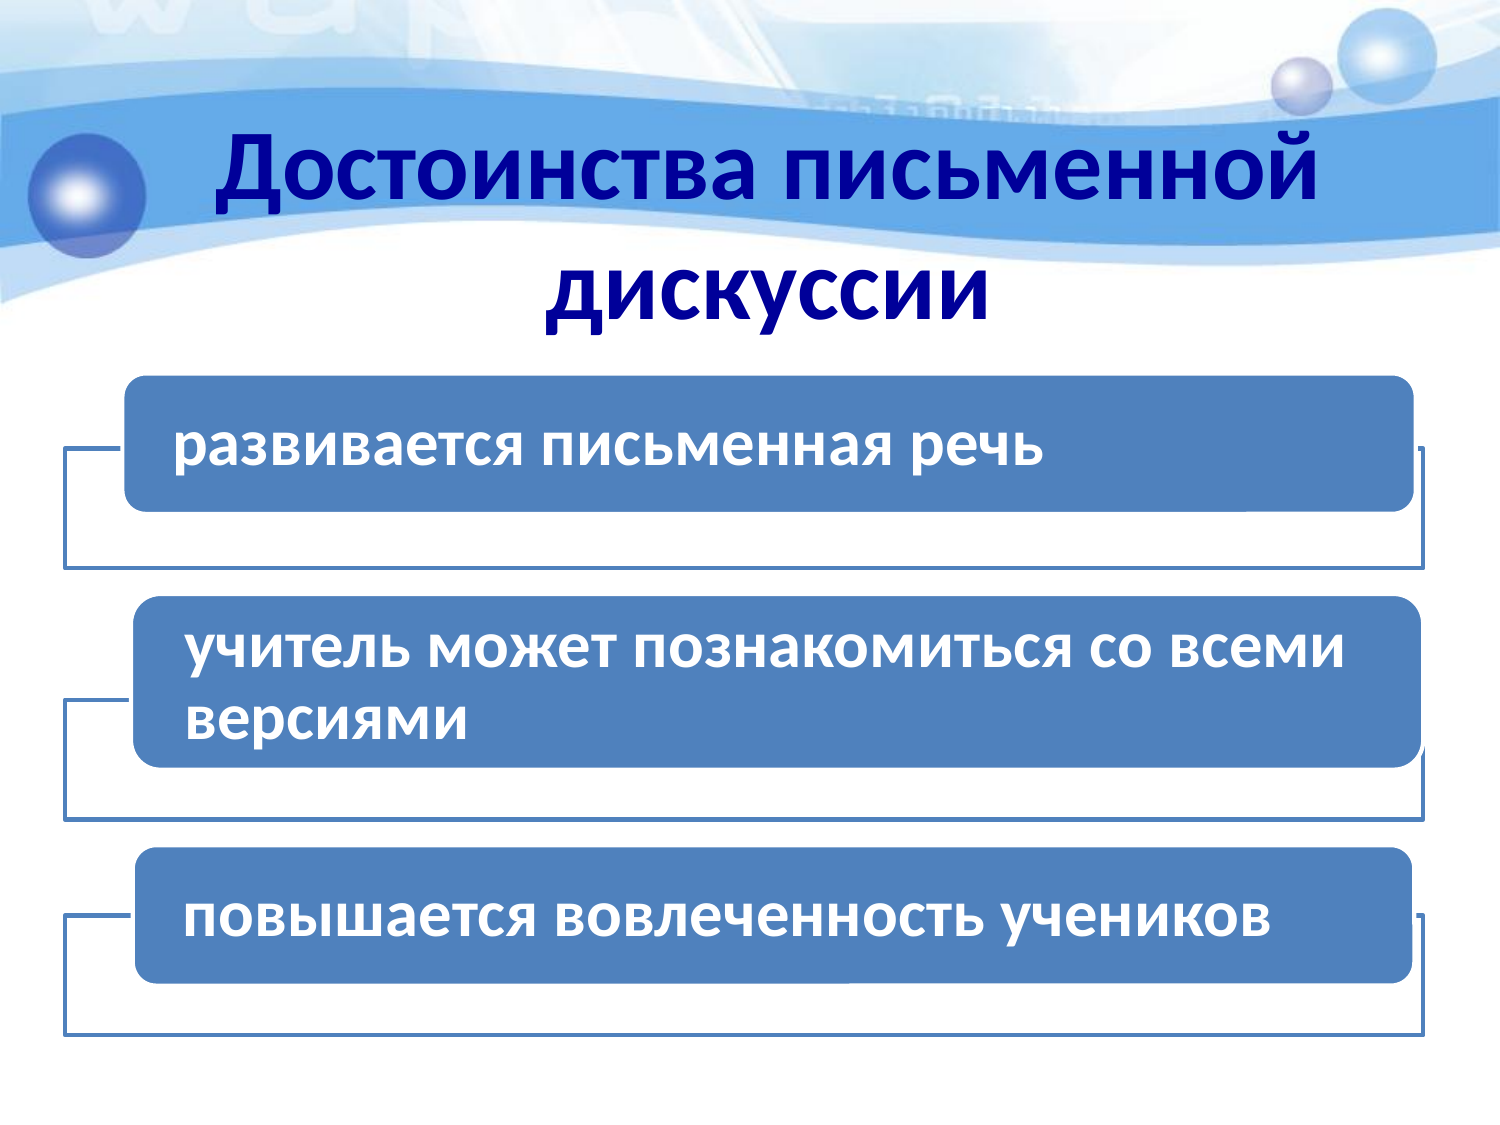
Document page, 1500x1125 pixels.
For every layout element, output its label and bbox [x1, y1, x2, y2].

picture [0, 0, 1500, 1125]
text_box [64, 373, 1424, 1041]
